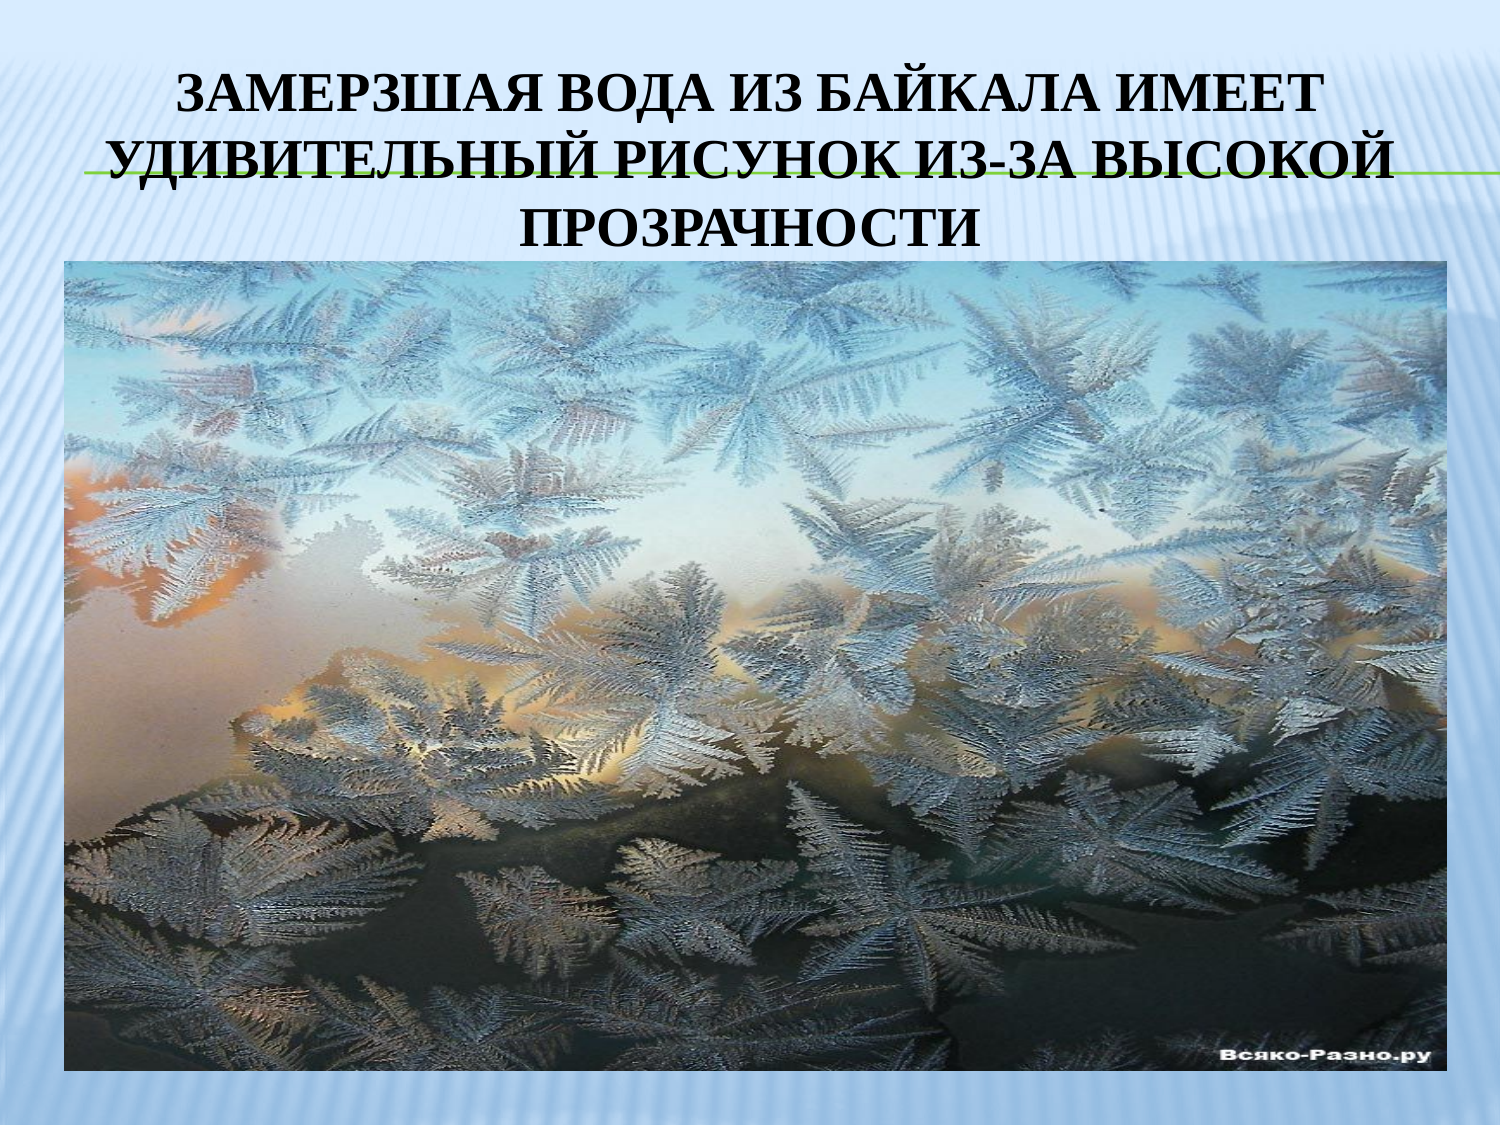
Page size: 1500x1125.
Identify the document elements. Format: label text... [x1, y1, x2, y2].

title Замерзшая вода из Байкала имеет удивительный рисунок из-за высокой прозрачности [75, 45, 1425, 259]
picture [64, 261, 1448, 1071]
